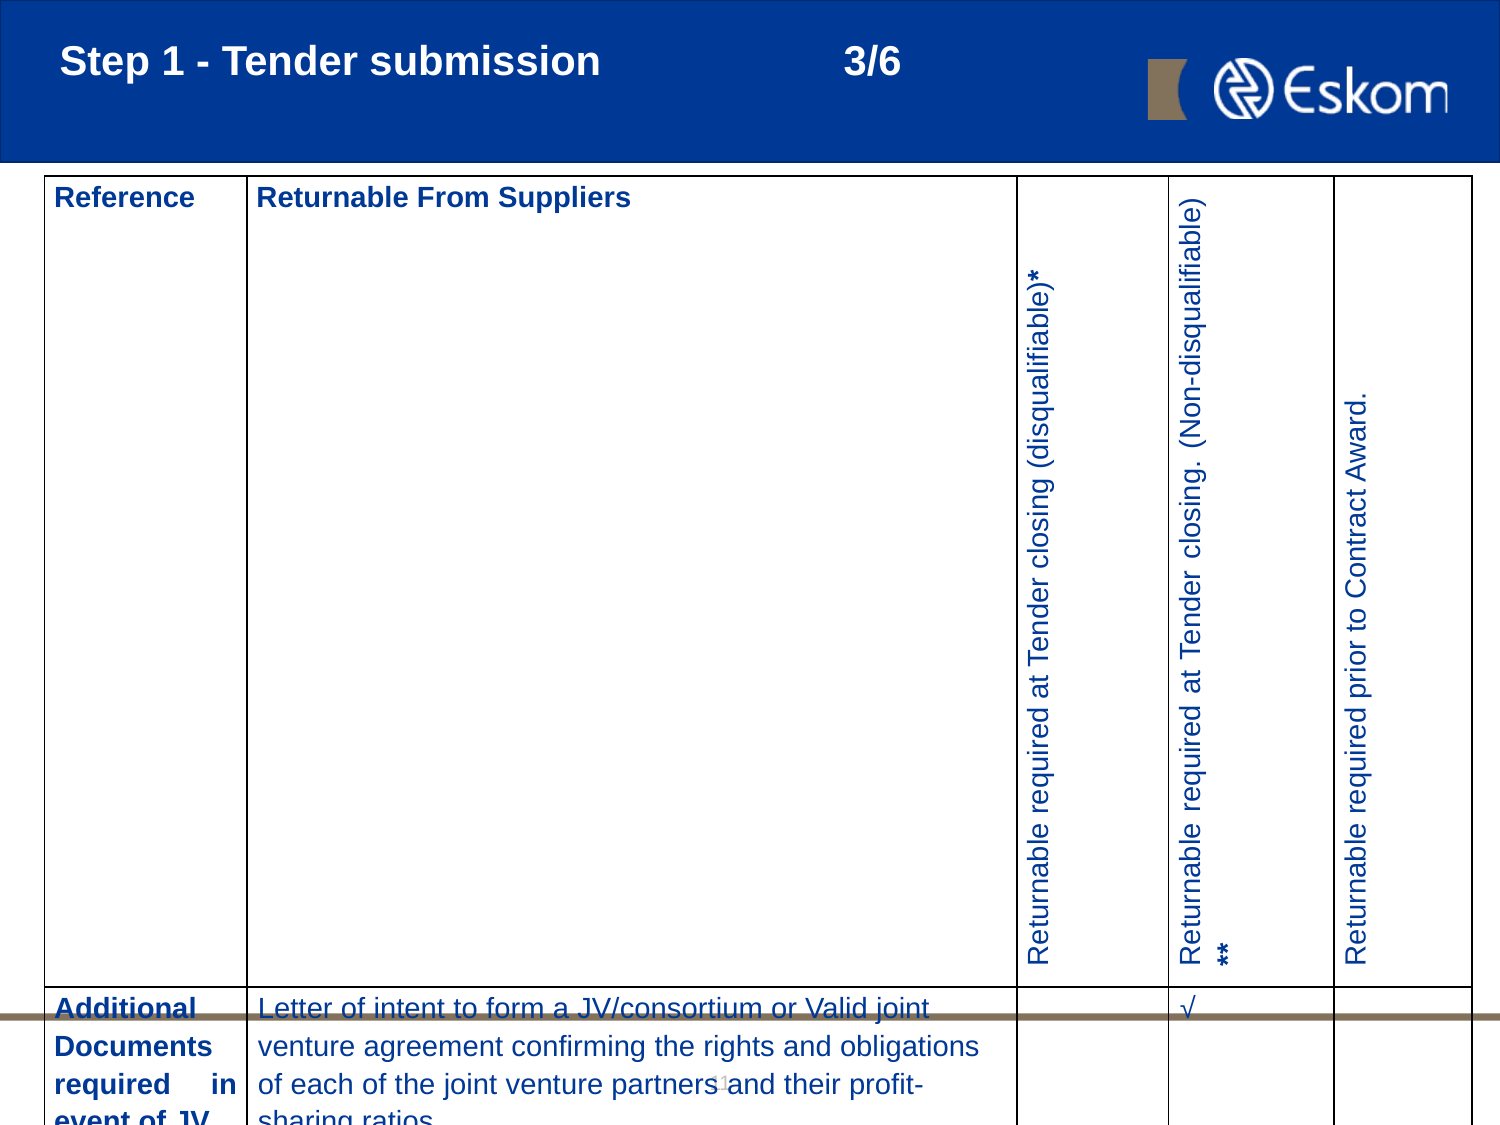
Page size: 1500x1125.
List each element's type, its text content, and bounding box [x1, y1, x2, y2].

table_cell Additional Documents required in event of JV [45, 988, 246, 1125]
table_cell √ [1169, 988, 1333, 1125]
table_header Returnable required at Tender closing. (Non-disqualifiable) ** [1169, 177, 1333, 986]
title Step 1 - Tender submission 3/6 [44, 29, 1121, 139]
table_header Returnable required at Tender closing (disqualifiable)* [1018, 177, 1168, 986]
table_header Reference [45, 177, 246, 986]
table_header Returnable required prior to Contract Award. [1335, 177, 1471, 986]
table_header Returnable From Suppliers [248, 177, 1016, 986]
table_cell Letter of intent to form a JV/consortium or Valid joint venture agreement confirming the rights and obligations of each of the joint venture partners and their profit-sharing ratios. [248, 988, 1016, 1125]
table_cell [1335, 988, 1471, 1125]
table_cell [1018, 988, 1168, 1125]
